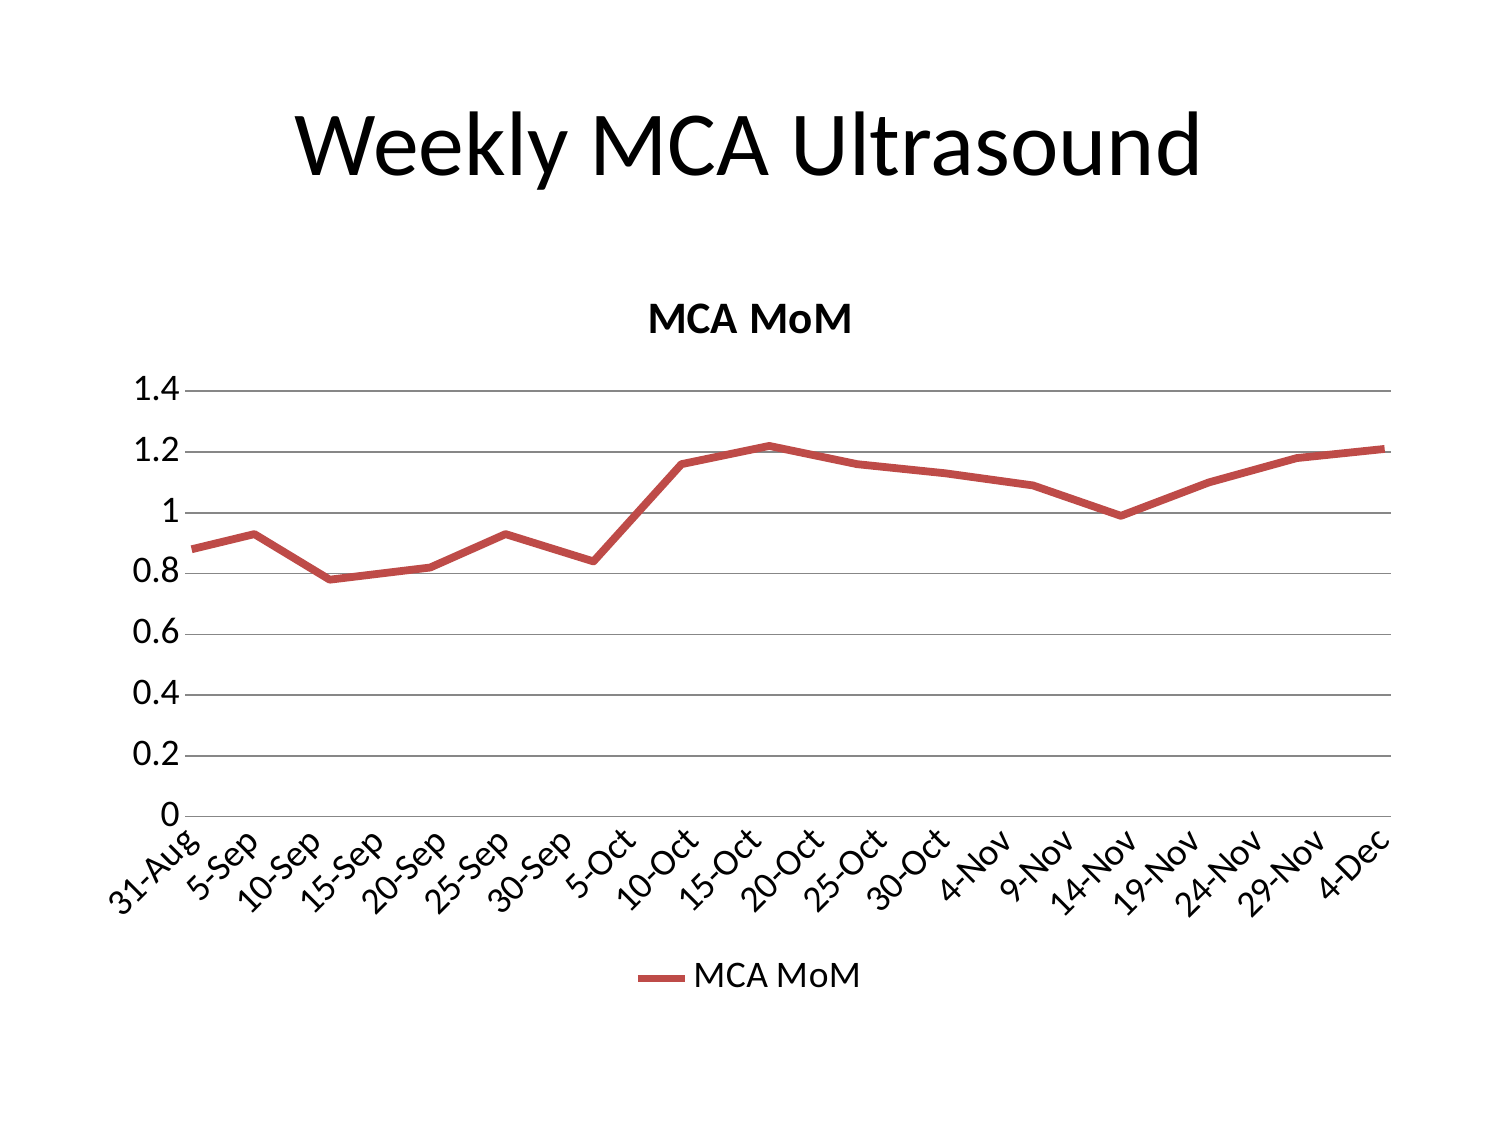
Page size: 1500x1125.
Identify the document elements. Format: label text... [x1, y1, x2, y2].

title Weekly MCA Ultrasound [75, 45, 1425, 233]
chart [74, 262, 1426, 1006]
